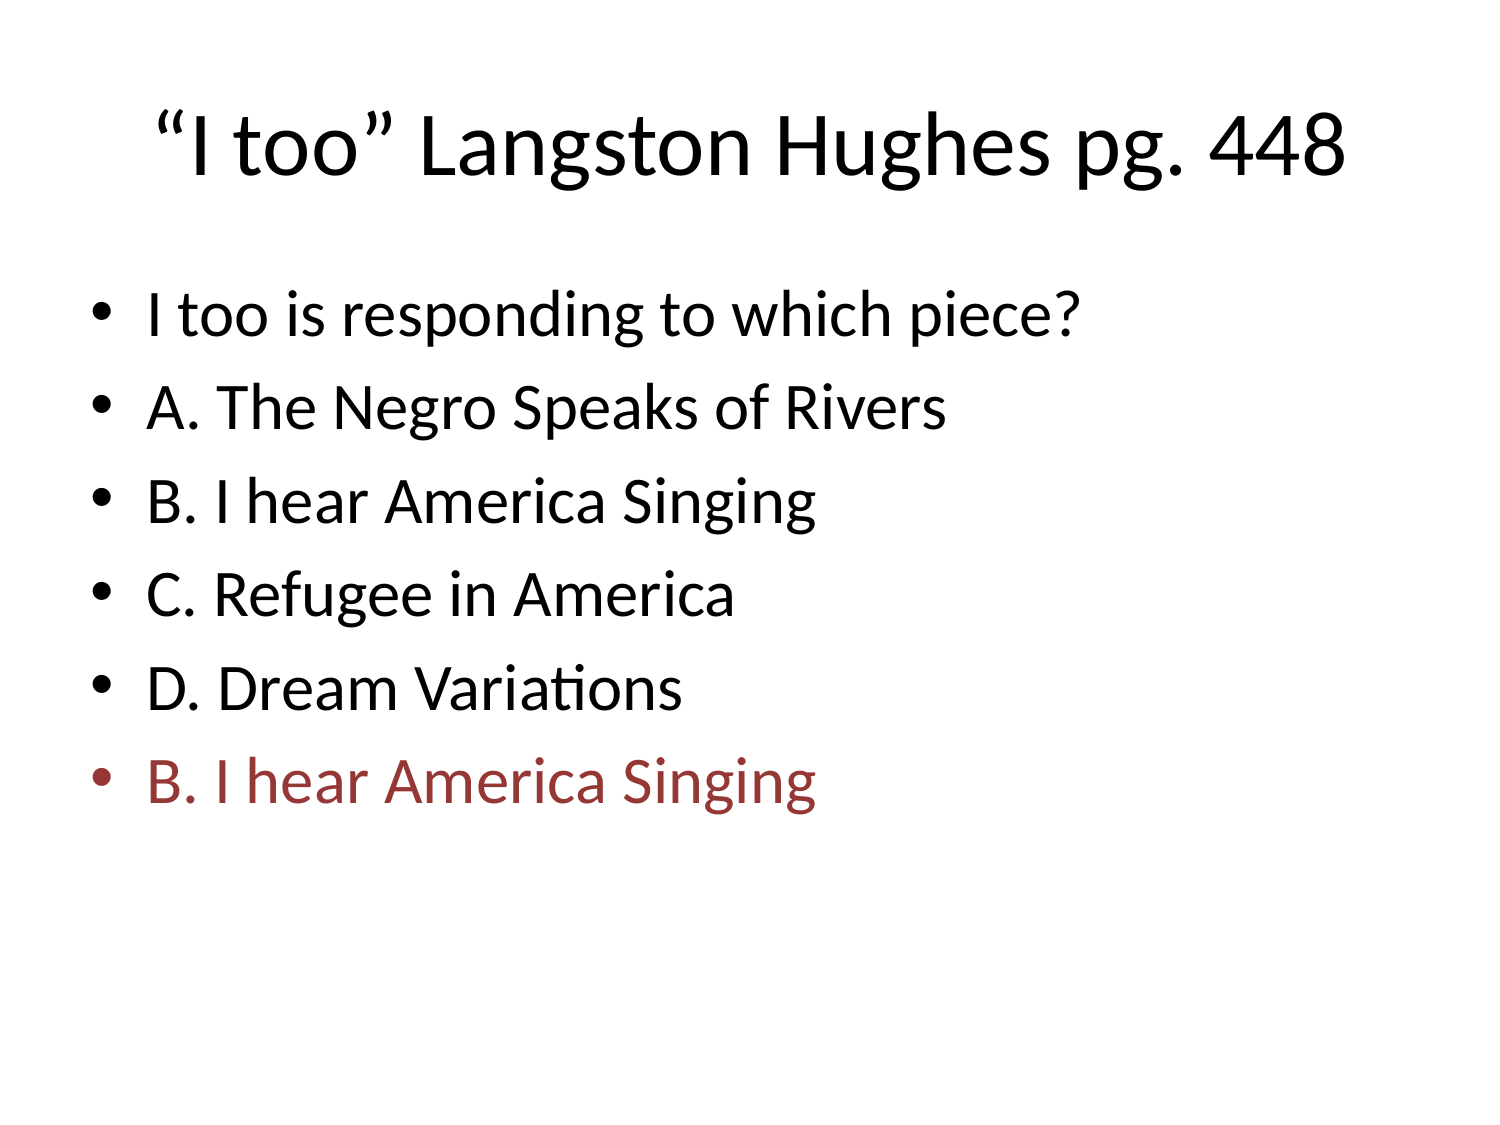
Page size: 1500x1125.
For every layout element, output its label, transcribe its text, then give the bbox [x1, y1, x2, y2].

title “I too” Langston Hughes pg. 448 [75, 45, 1425, 233]
list I too is responding to which piece? A. The Negro Speaks of Rivers B. I hear America Singing C. Refugee in America D. Dream Variations B. I hear America Singing [75, 262, 1425, 1005]
